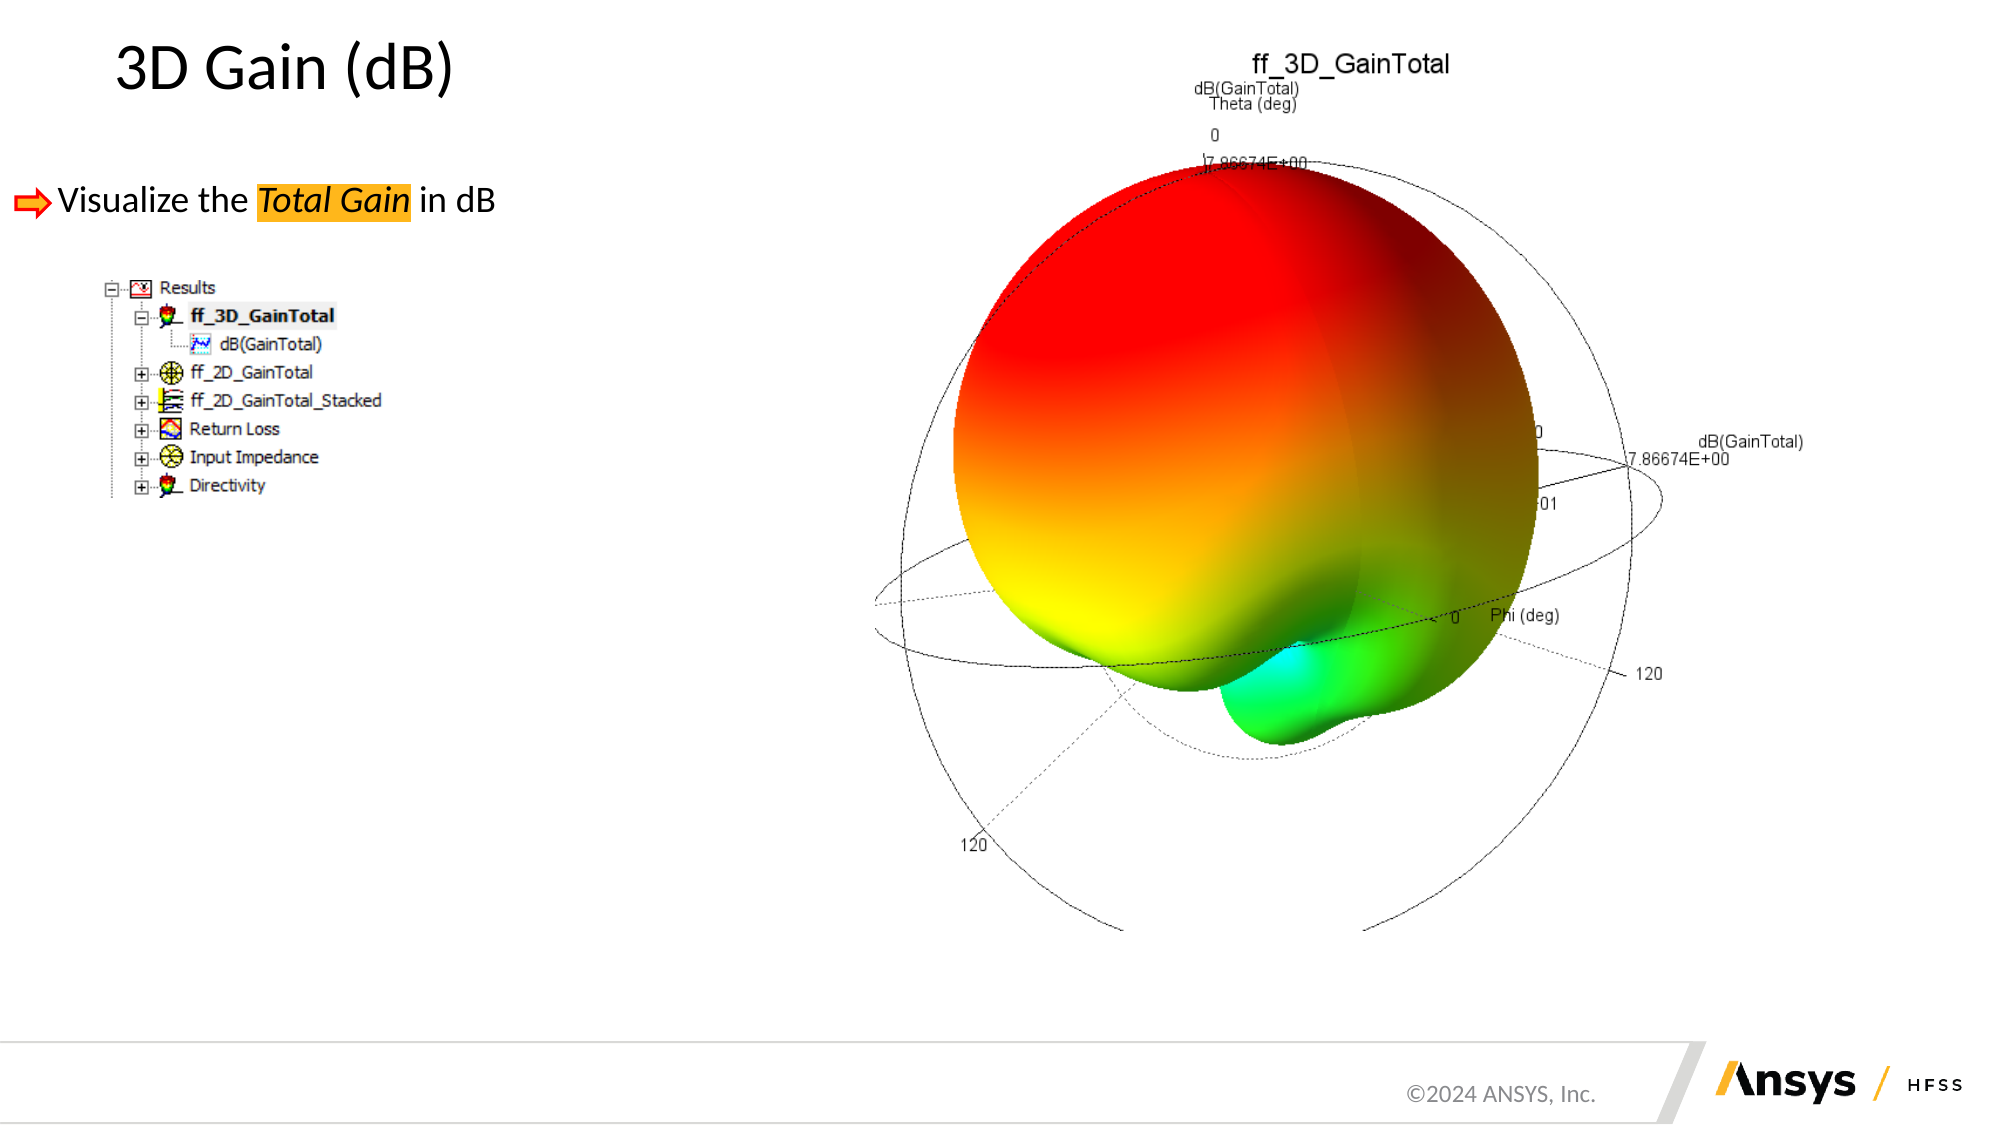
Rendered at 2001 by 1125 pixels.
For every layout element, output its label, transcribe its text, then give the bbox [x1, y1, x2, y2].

title 3D Gain (dB) [99, 24, 1900, 164]
text_box [15, 188, 52, 219]
text_box Visualize the Total Gain in dB [49, 174, 874, 269]
picture [0, 0, 2000, 1125]
